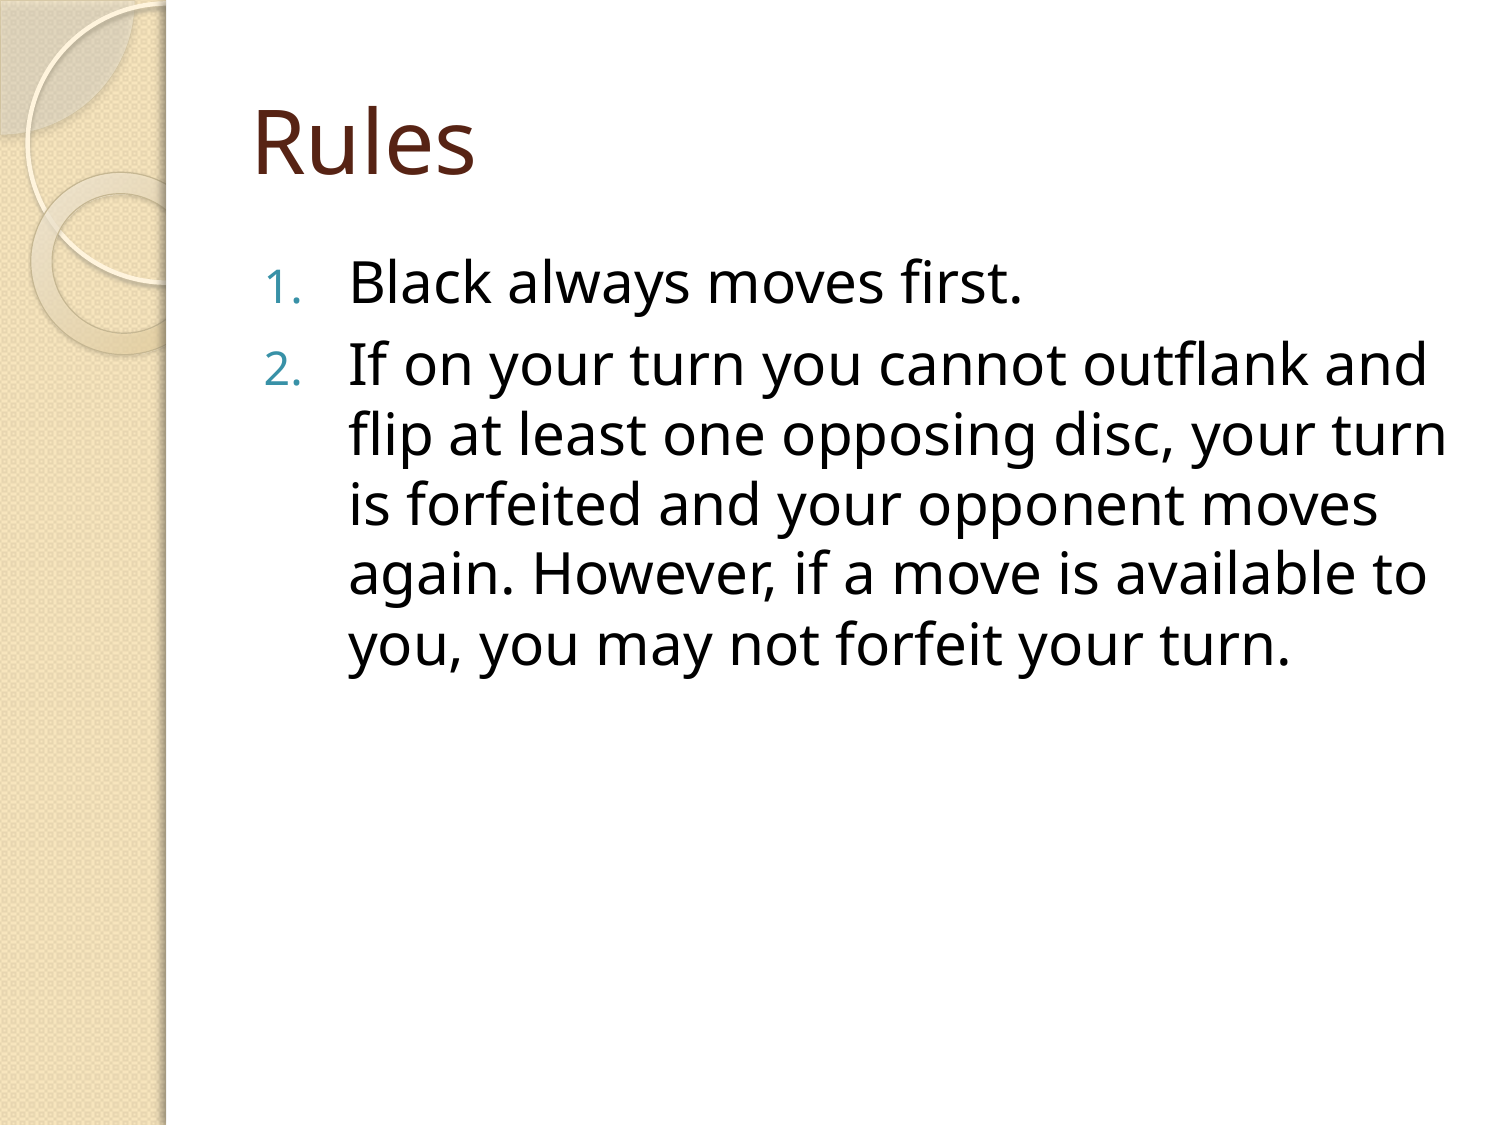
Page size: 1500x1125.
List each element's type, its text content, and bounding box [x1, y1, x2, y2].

title Rules [235, 45, 1466, 233]
list Black always moves first. If on your turn you cannot outflank and flip at least one opposing disc, your turn is forfeited and your opponent moves again. However, if a move is available to you, you may not forfeit your turn. [235, 237, 1466, 1025]
